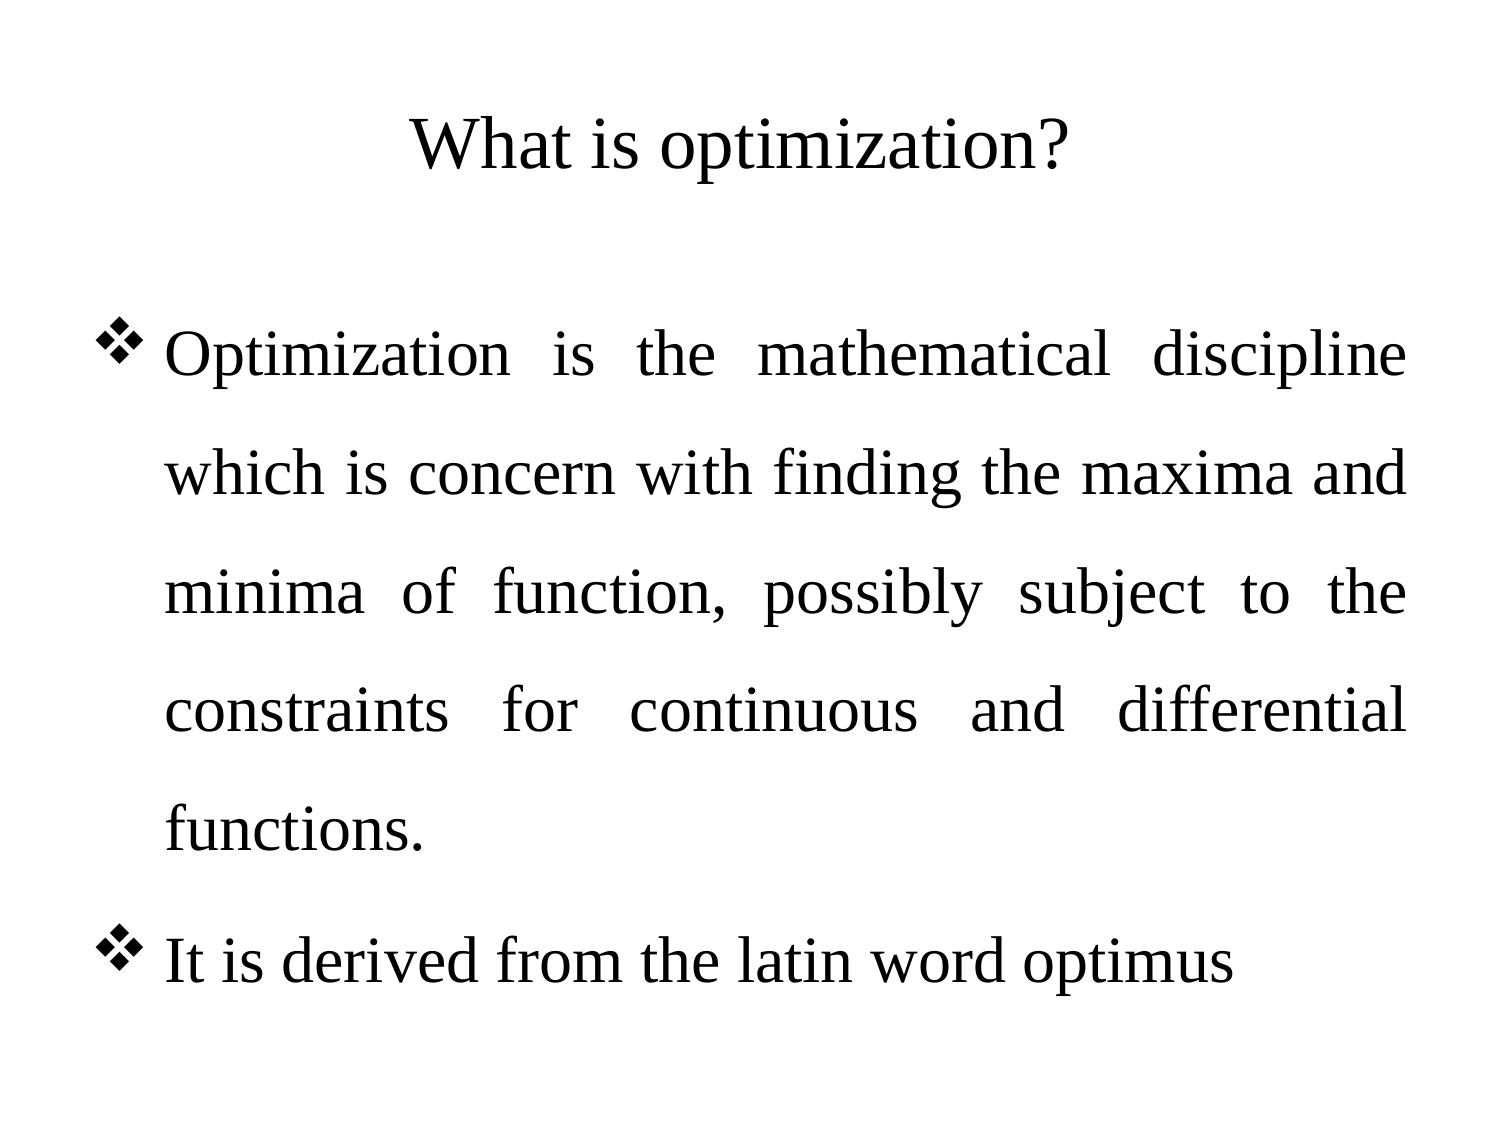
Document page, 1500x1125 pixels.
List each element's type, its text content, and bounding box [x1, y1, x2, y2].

title What is optimization? [75, 45, 1425, 233]
list Optimization is the mathematical discipline which is concern with finding the maxima and minima of function, possibly subject to the constraints for continuous and differential functions. It is derived from the latin word optimus [75, 262, 1425, 1005]
